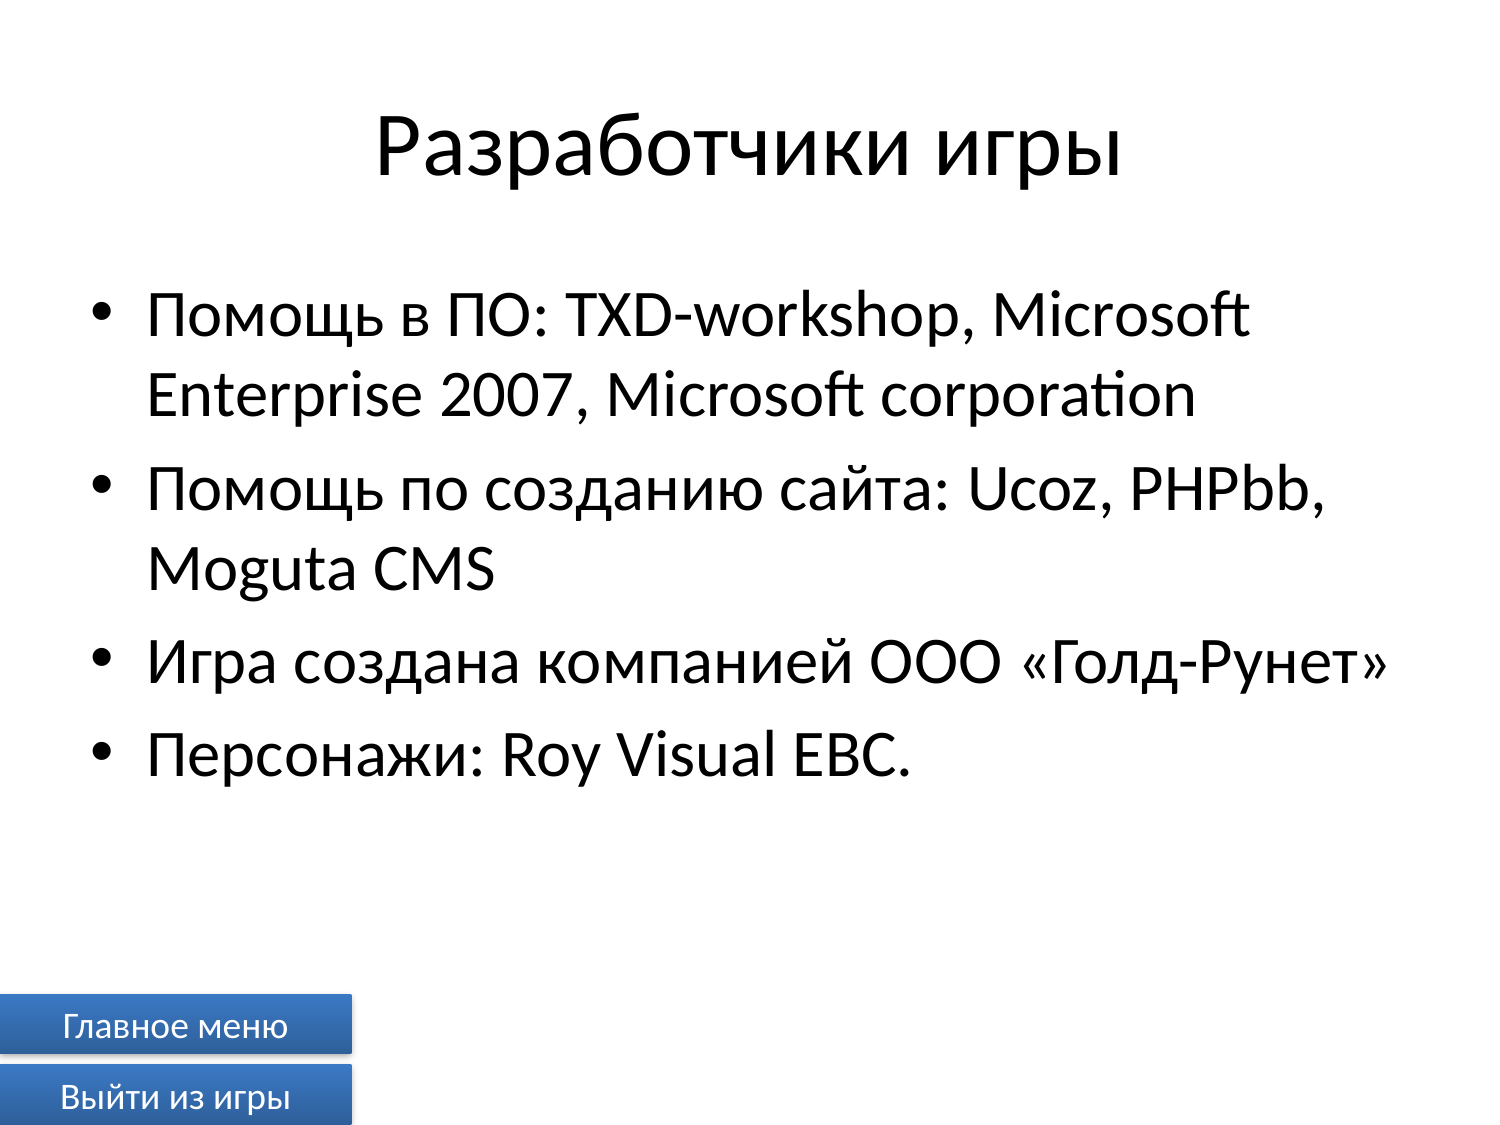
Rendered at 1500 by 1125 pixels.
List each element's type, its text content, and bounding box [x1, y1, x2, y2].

text_box Выйти из игры [0, 1064, 352, 1125]
list Помощь в ПО: TXD-workshop, Microsoft Enterprise 2007, Microsoft corporation Помощь по созданию сайта: Ucoz, PHPbb, Moguta CMS Игра создана компанией ООО «Голд-Рунет» Персонажи: Roy Visual EBC. [75, 262, 1425, 1005]
title Разработчики игры [75, 45, 1425, 233]
text_box Главное меню [0, 994, 352, 1054]
